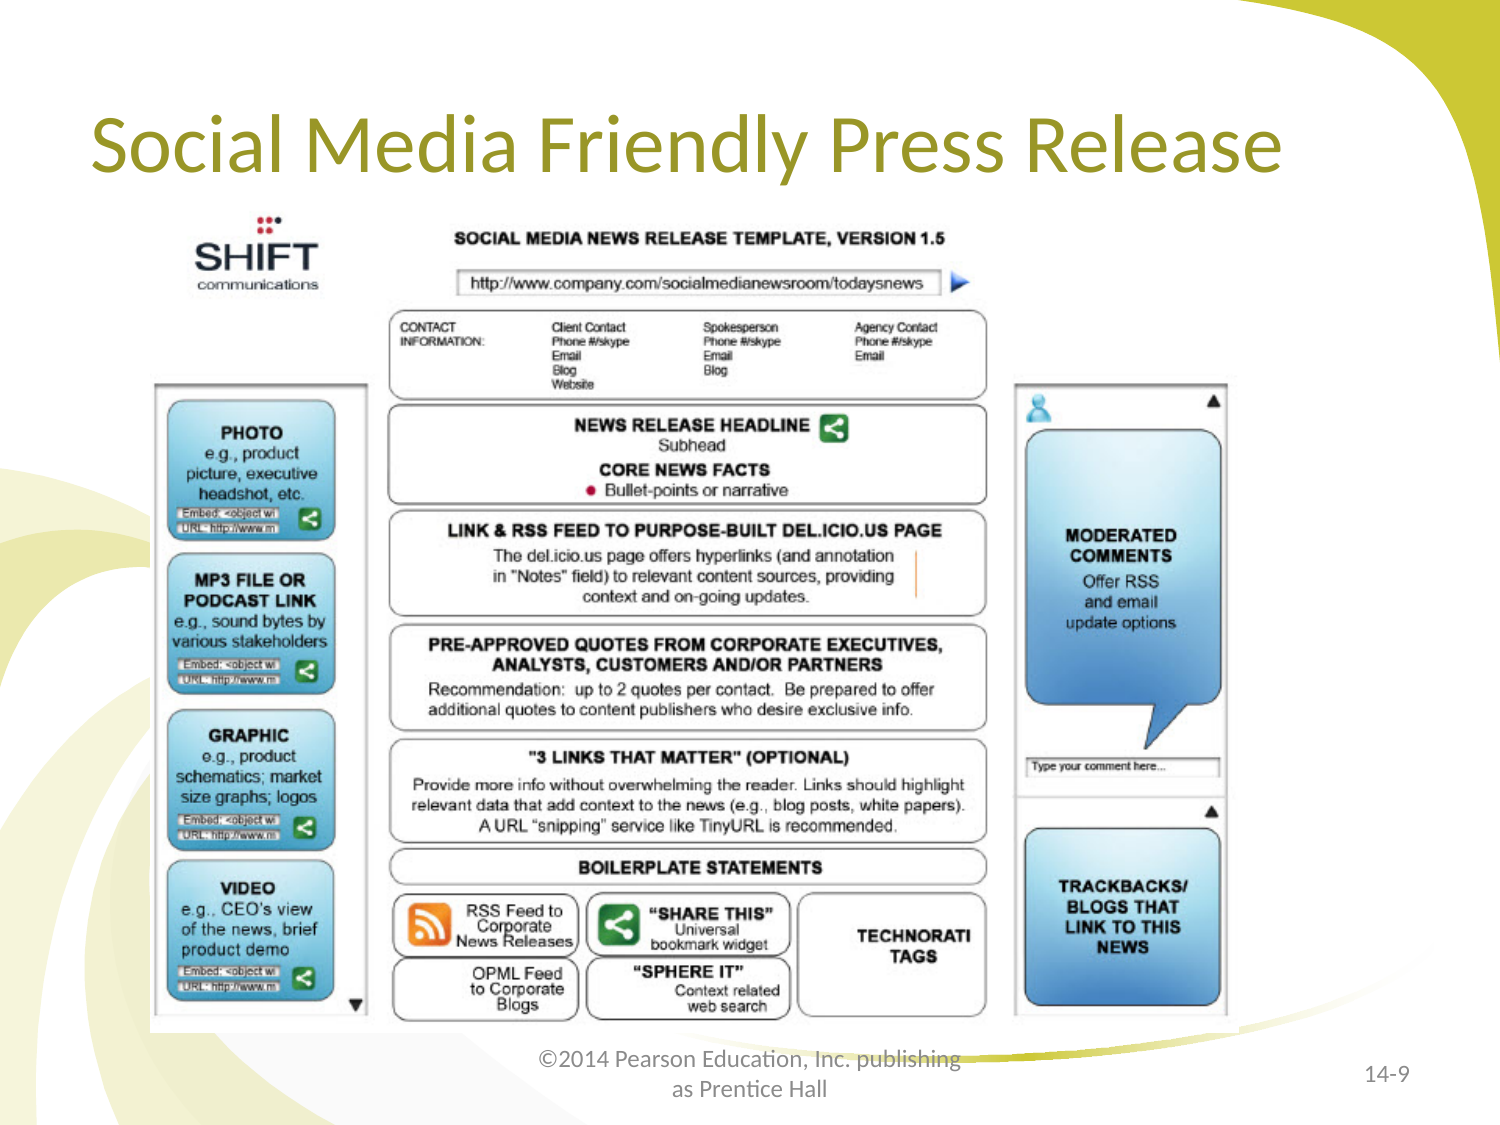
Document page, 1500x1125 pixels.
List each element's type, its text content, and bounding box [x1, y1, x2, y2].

picture [149, 199, 1240, 1033]
footer ©2014 Pearson Education, Inc. publishing as Prentice Hall [512, 1042, 988, 1103]
slide_number 14-9 [1074, 1042, 1425, 1103]
title Social Media Friendly Press Release [75, 45, 1425, 233]
